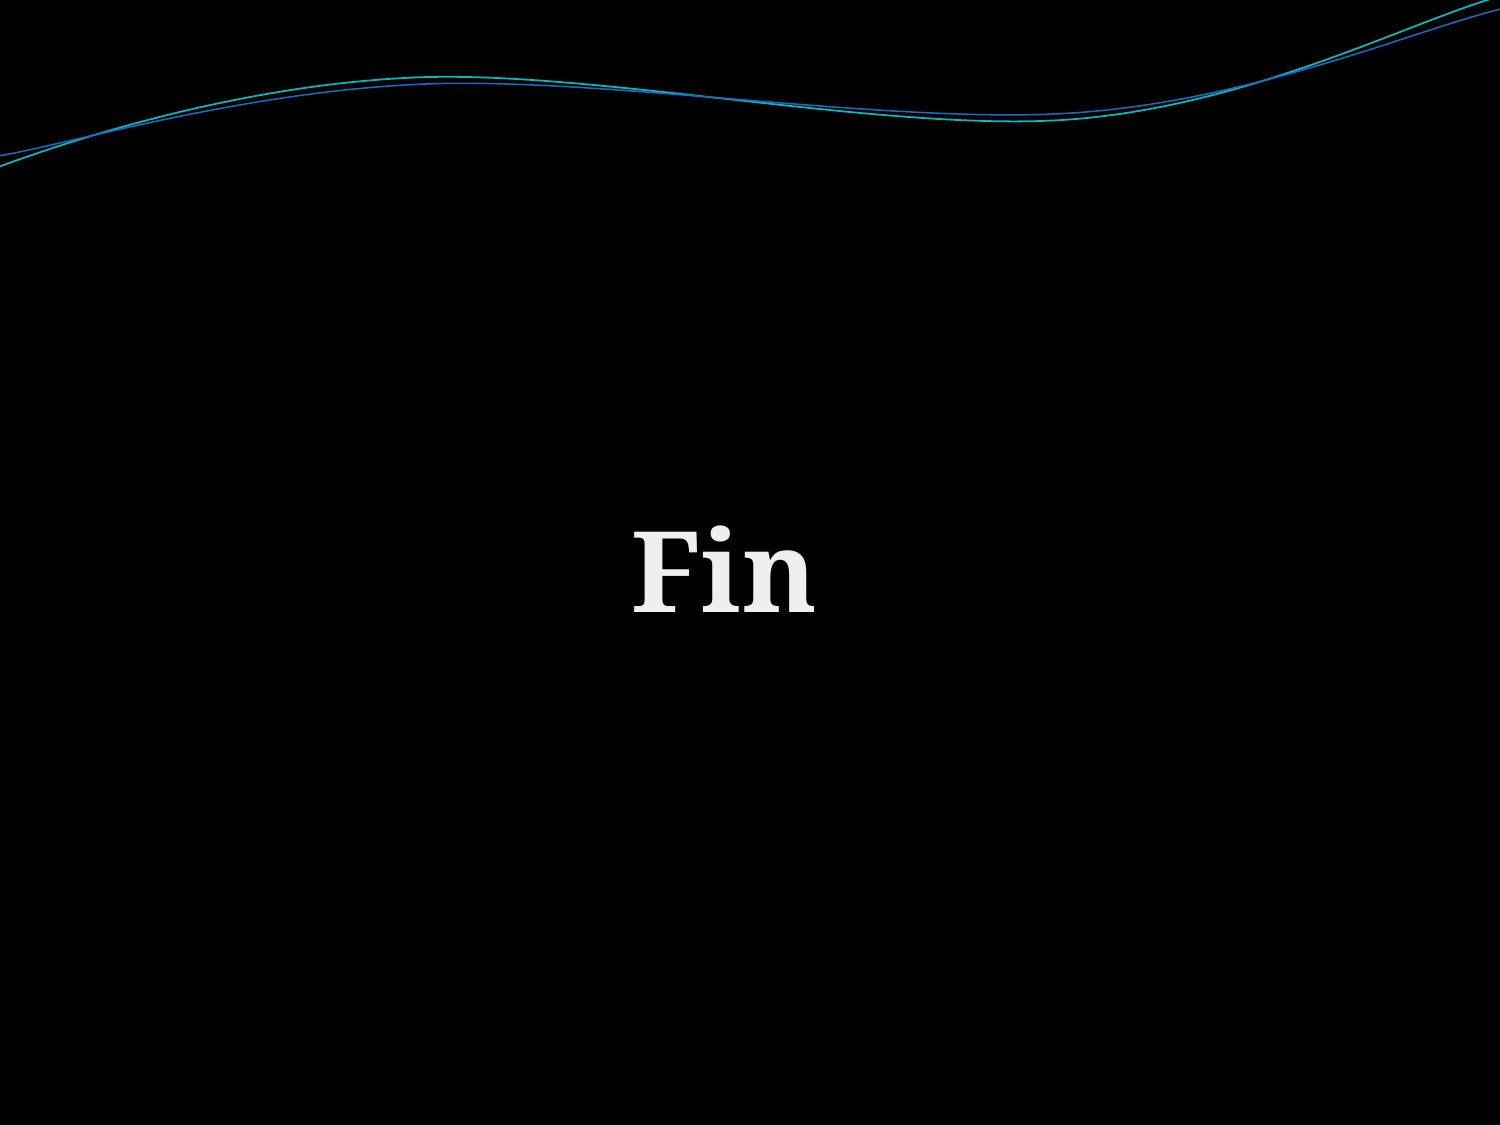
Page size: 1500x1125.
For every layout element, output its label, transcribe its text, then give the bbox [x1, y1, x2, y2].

text_box Fin [616, 492, 833, 643]
